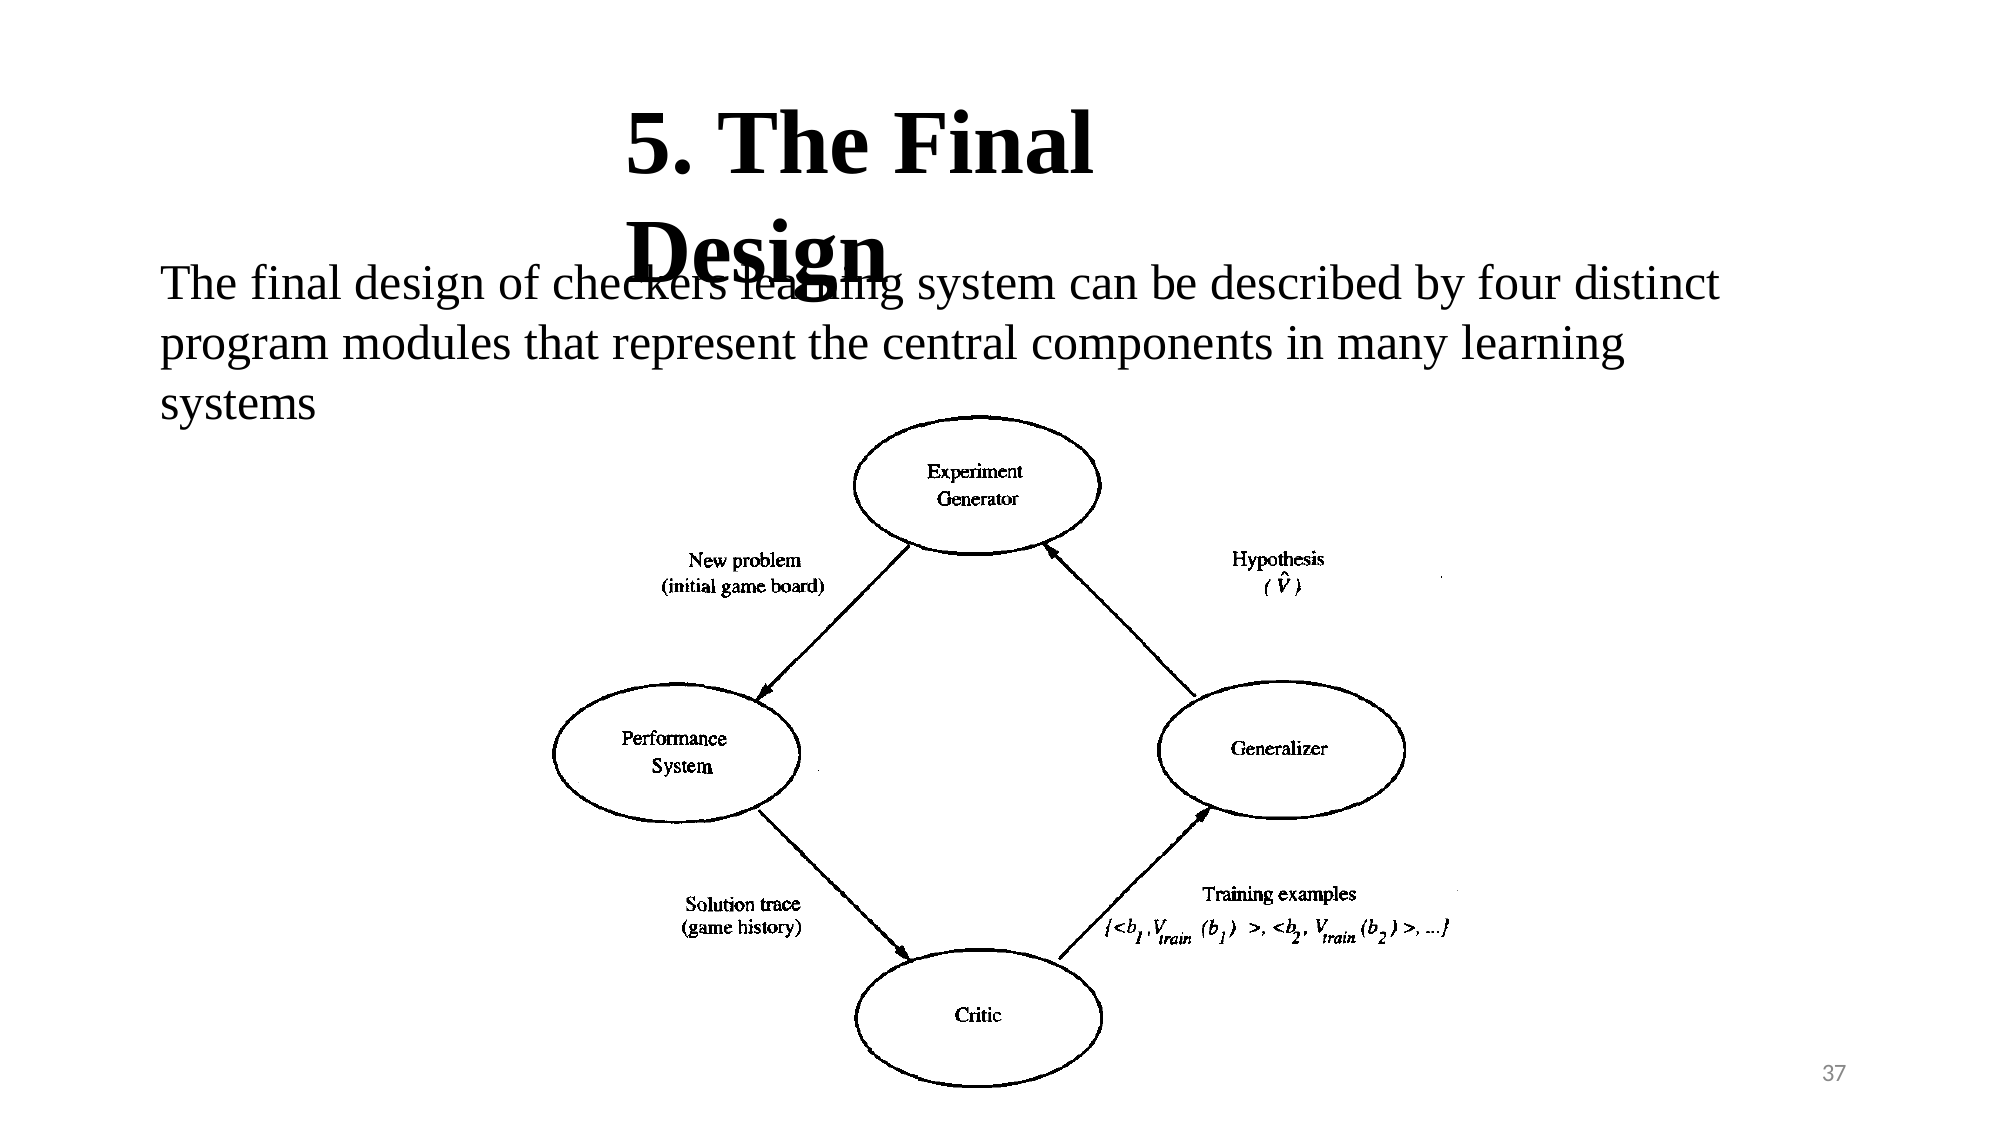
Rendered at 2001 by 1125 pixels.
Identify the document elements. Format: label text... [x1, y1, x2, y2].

slide_number 37 [1815, 1060, 1856, 1125]
picture [552, 415, 1458, 1088]
text_box The final design of checkers learning system can be described by four distinct program modules that represent the central components in many learning systems [158, 247, 1794, 430]
title 5. The Final Design [623, 79, 1379, 247]
